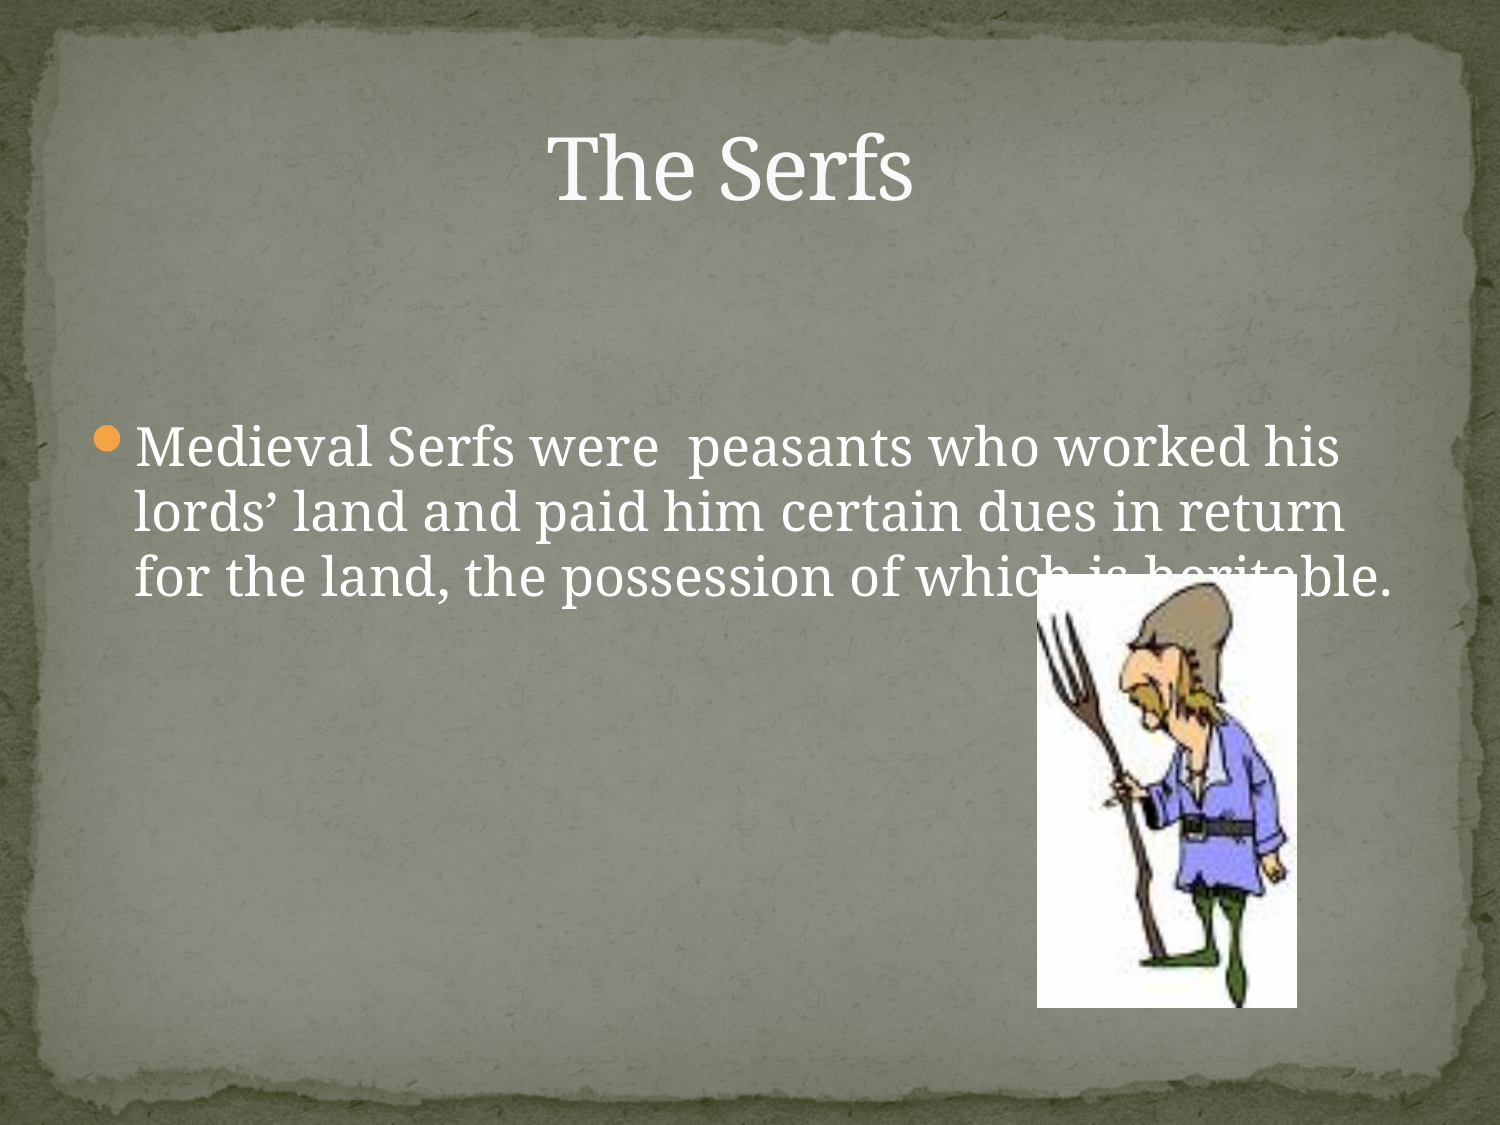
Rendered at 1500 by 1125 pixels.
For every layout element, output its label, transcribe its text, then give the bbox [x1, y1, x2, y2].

list Medieval Serfs were peasants who worked his lords’ land and paid him certain dues in return for the land, the possession of which is heritable. [75, 249, 1425, 1000]
picture [1037, 574, 1297, 1008]
title The Serfs [74, 24, 1425, 225]
